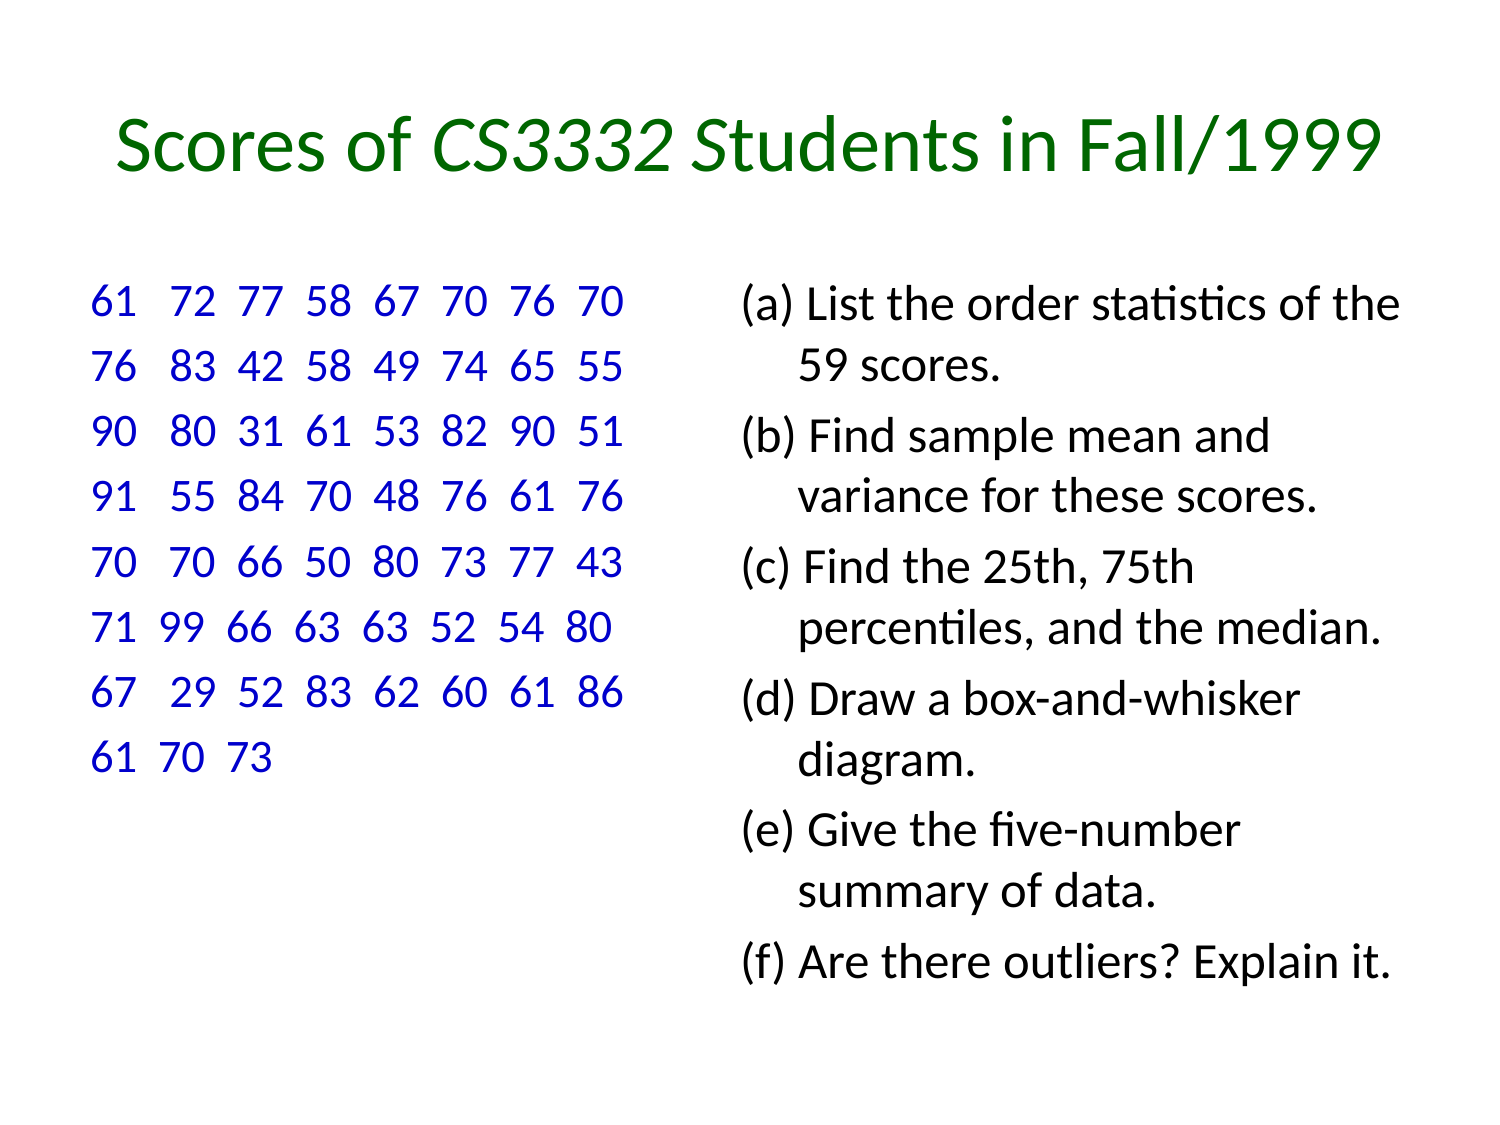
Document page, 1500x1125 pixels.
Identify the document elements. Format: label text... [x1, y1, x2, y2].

title Scores of CS3332 Students in Fall/1999 [75, 45, 1425, 233]
list 72 77 58 67 70 76 70 83 42 58 49 74 65 55 80 31 61 53 82 90 51 55 84 70 48 76 61 76 70 70 66 50 80 73 77 43 71 99 66 63 63 52 54 80 29 52 83 62 60 61 86 61 70 73 [75, 262, 725, 1005]
list (a) List the order statistics of the 59 scores. (b) Find sample mean and variance for these scores. (c) Find the 25th, 75th percentiles, and the median. (d) Draw a box-and-whisker diagram. (e) Give the five-number summary of data. (f) Are there outliers? Explain it. [725, 262, 1425, 1013]
